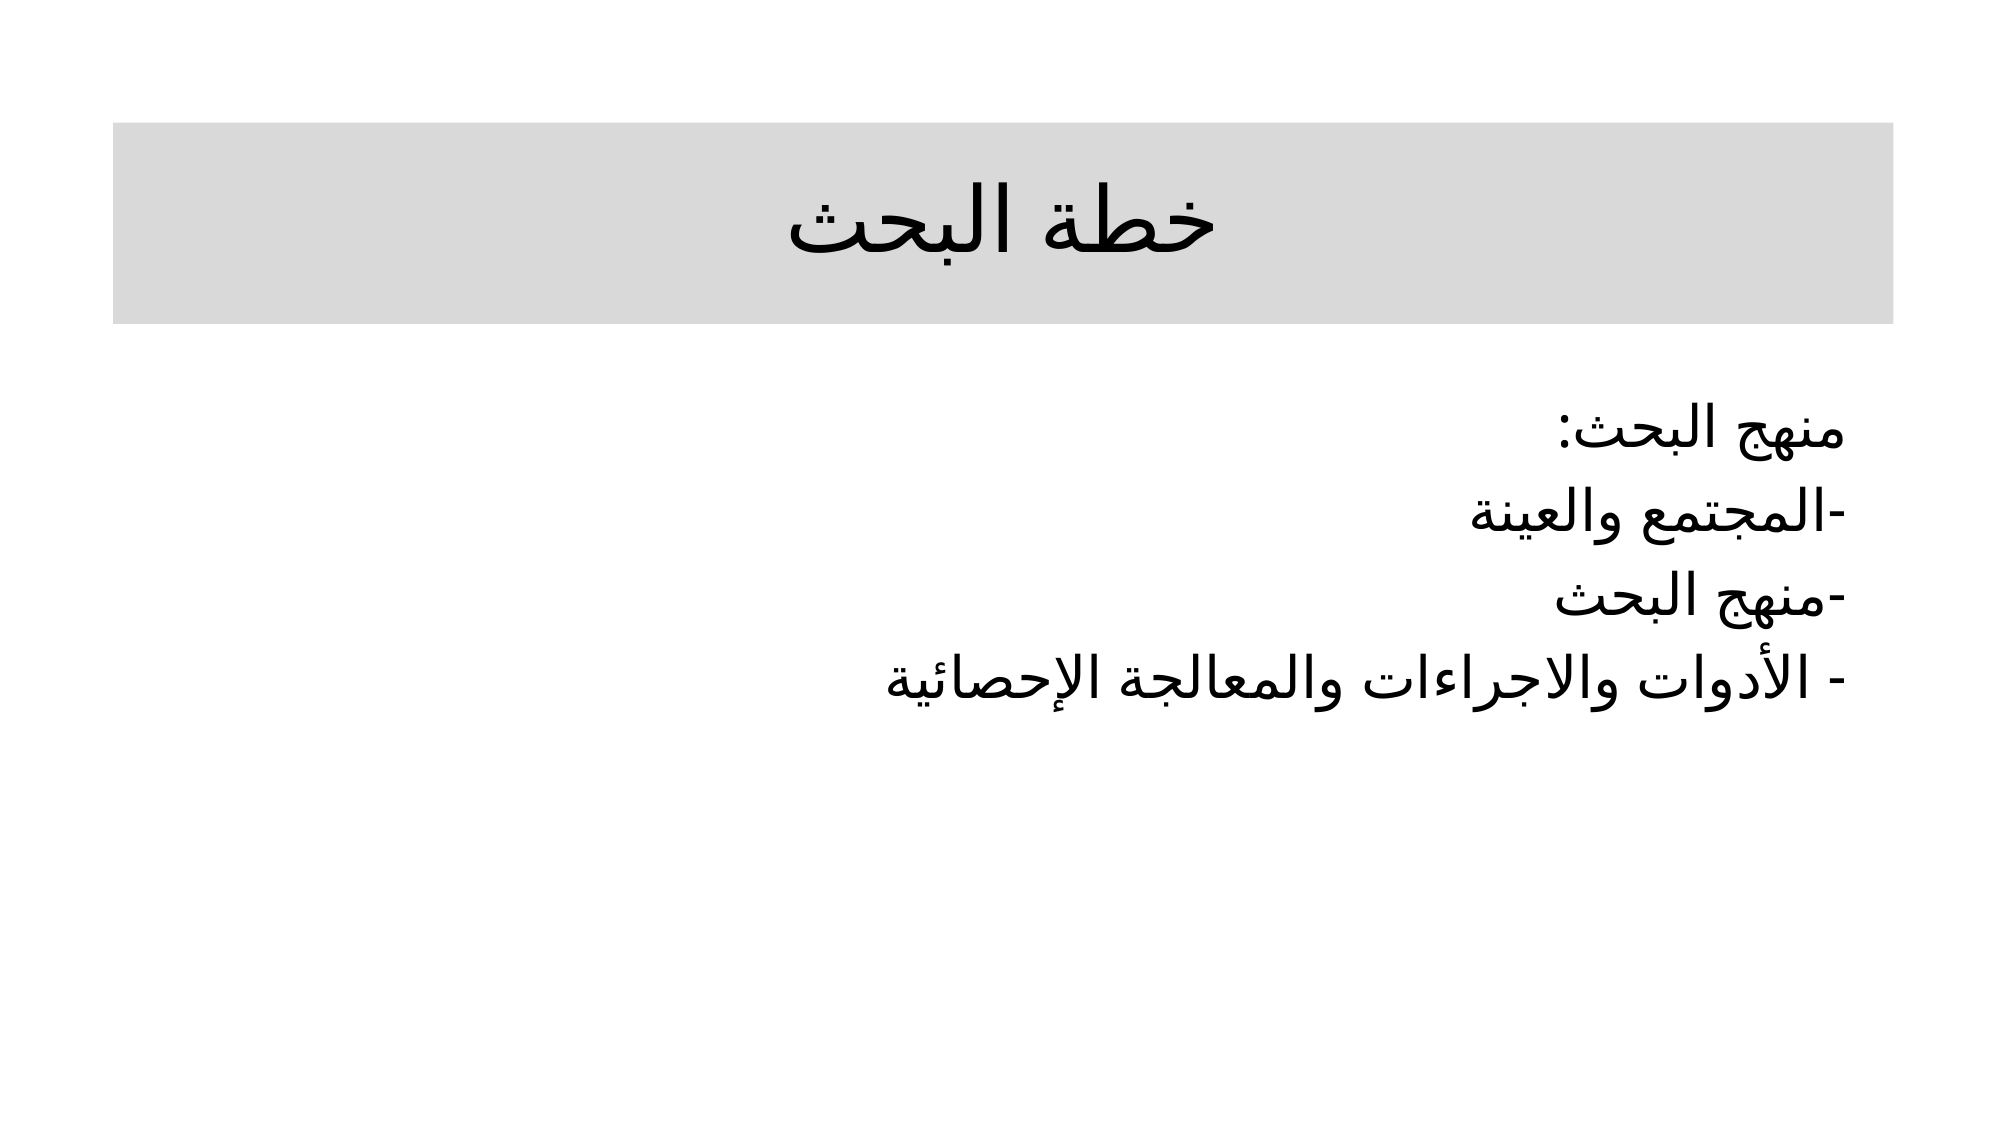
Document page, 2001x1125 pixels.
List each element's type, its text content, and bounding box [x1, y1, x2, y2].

list منهج البحث: -المجتمع والعينة -منهج البحث - الأدوات والاجراءات والمعالجة الإحصائية [137, 299, 1863, 1014]
title خطة البحث [113, 122, 1894, 324]
